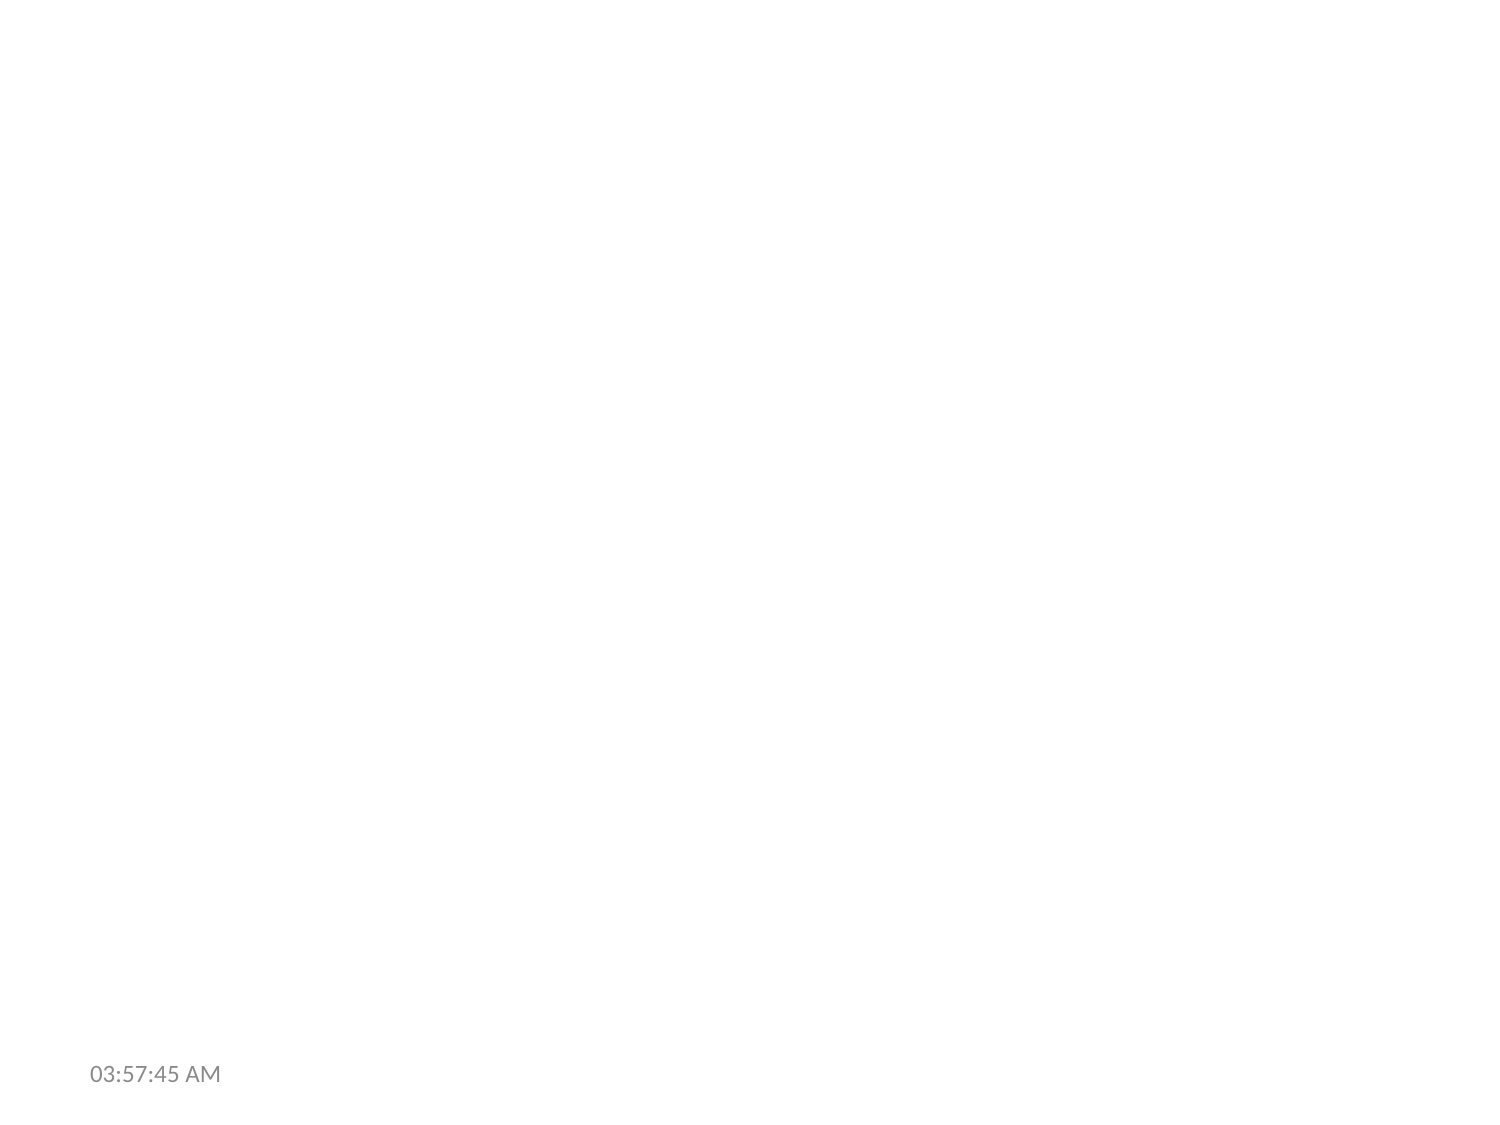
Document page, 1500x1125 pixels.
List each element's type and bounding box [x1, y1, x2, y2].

slide_number [75, 1042, 425, 1103]
